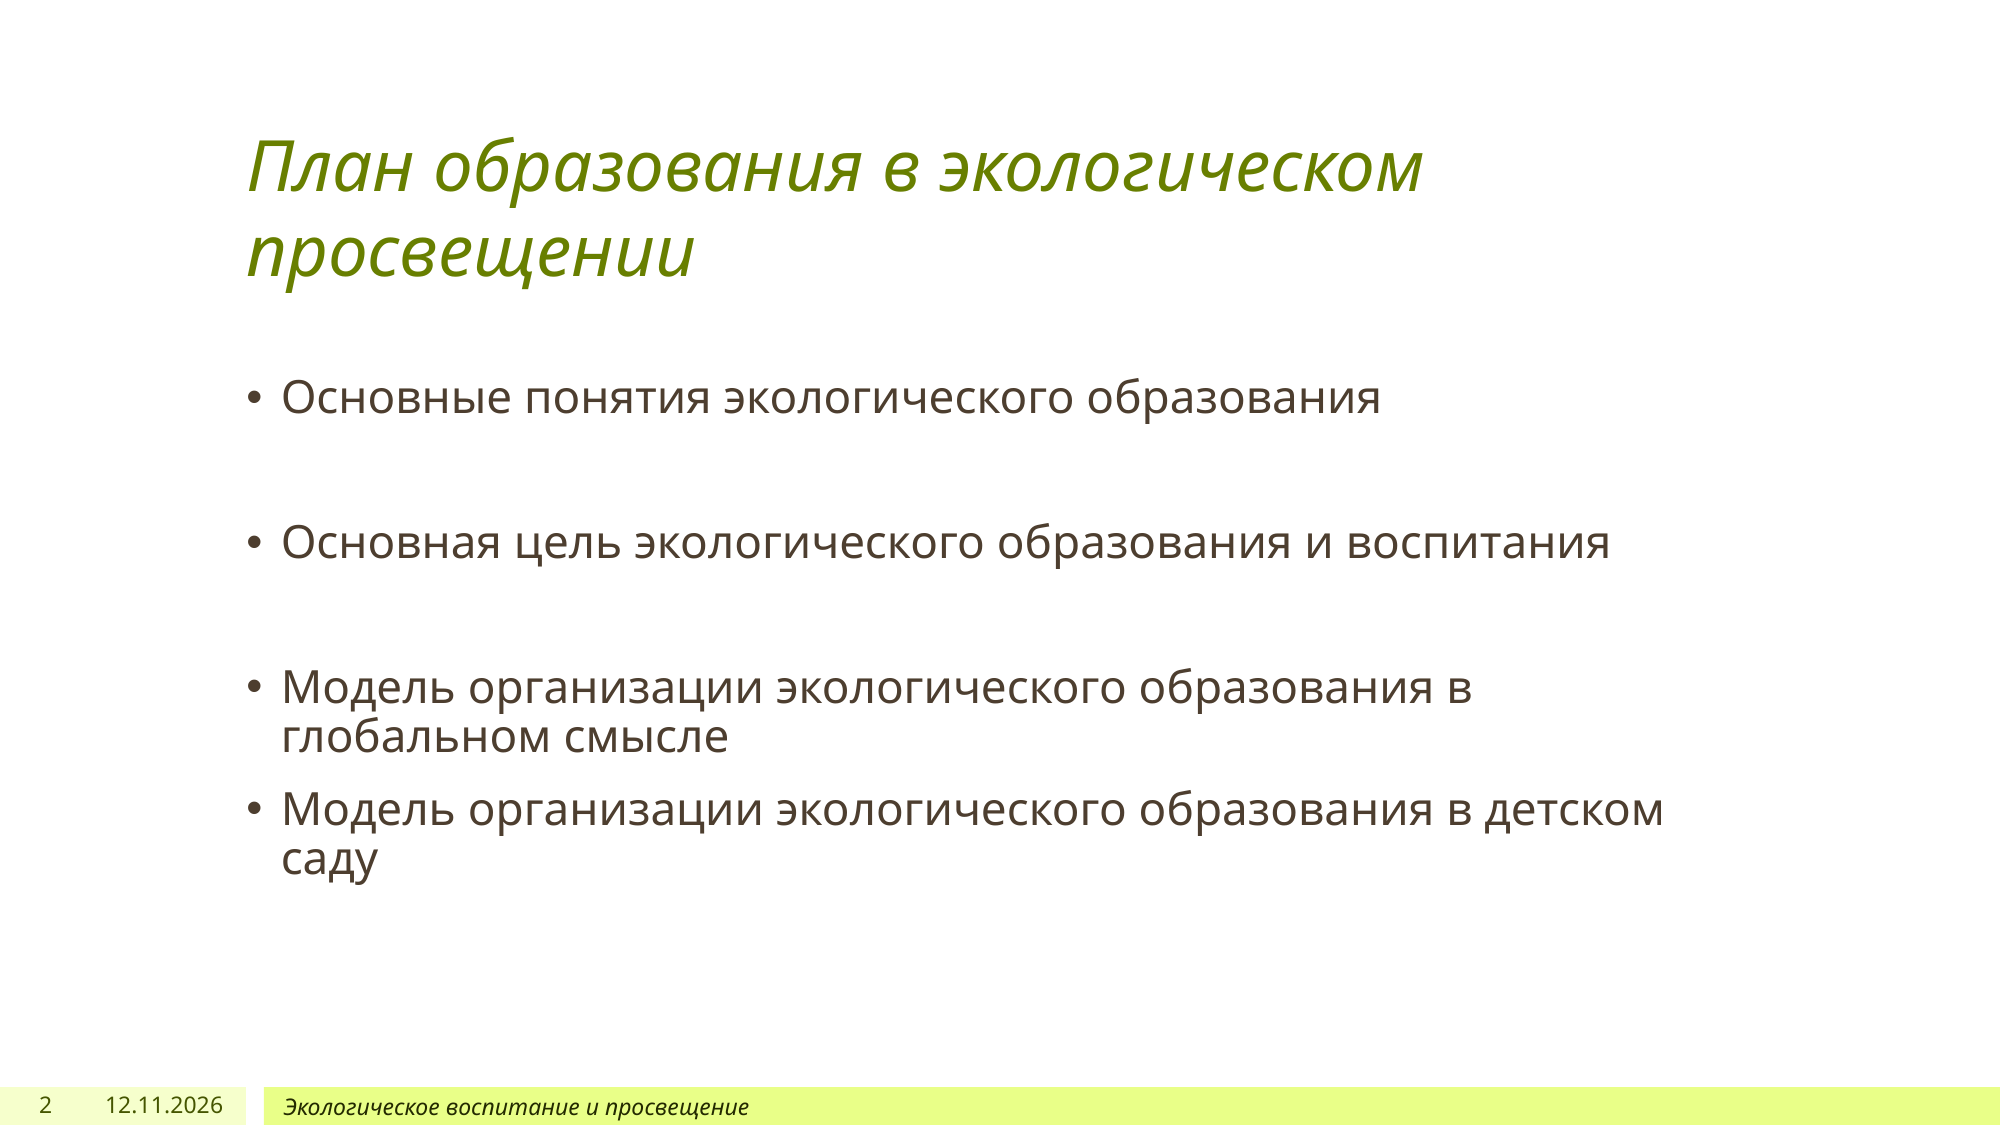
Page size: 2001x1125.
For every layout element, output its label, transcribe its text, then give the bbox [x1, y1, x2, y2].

footer Экологическое воспитание и просвещение [268, 1087, 1769, 1125]
slide_number 2 [0, 1087, 68, 1125]
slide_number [74, 1087, 239, 1125]
list Основные понятия экологического образования Основная цель экологического образования и воспитания Модель организации экологического образования в глобальном смысле Модель организации экологического образования в детском саду [231, 367, 1769, 1125]
title План образования в экологическом просвещении [231, 103, 1769, 298]
